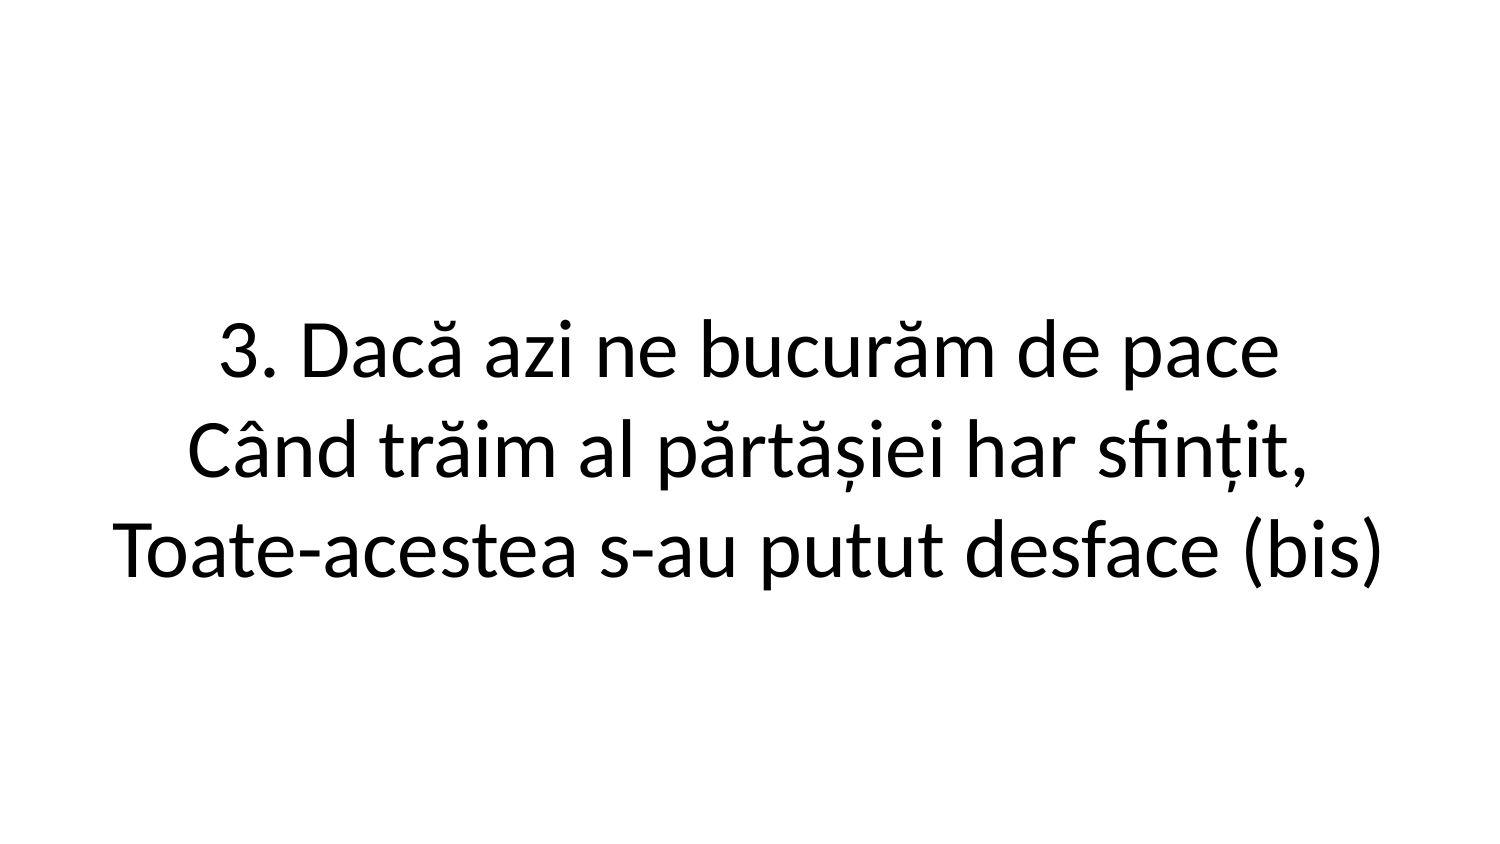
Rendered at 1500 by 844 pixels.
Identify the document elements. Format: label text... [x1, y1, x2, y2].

text_box 3. Dacă azi ne bucurăm de pace Când trăim al părtășiei har sfințit, Toate-acestea s-au putut desface (bis) [97, 242, 1402, 602]
